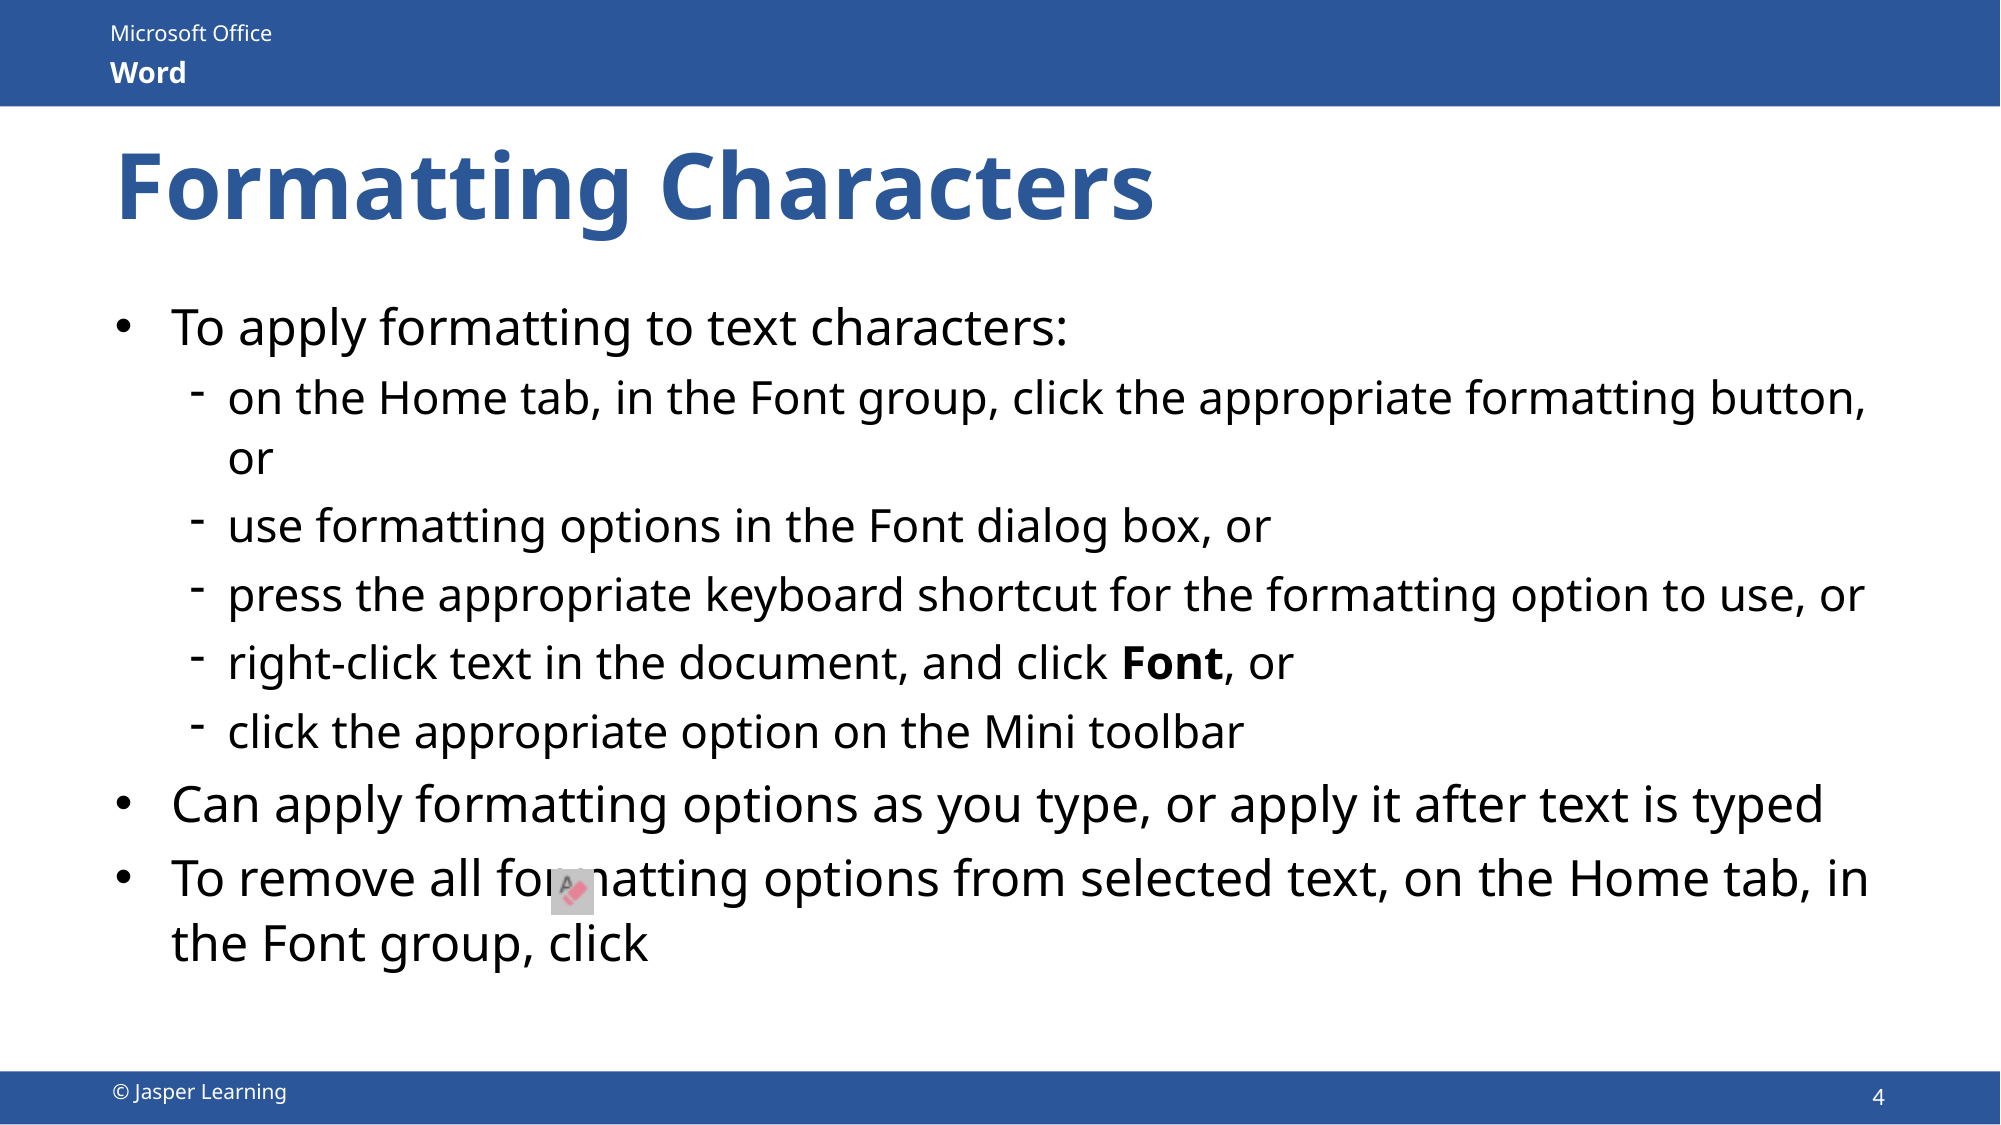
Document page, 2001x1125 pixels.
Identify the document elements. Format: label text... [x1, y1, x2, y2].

footer © Jasper Learning [97, 1072, 773, 1114]
list To apply formatting to text characters: on the Home tab, in the Font group, click the appropriate formatting button, or use formatting options in the Font dialog box, or press the appropriate keyboard shortcut for the formatting option to use, or right-click text in the document, and click Font, or click the appropriate option on the Mini toolbar Can apply formatting options as you type, or apply it after text is typed To remove all formatting options from selected text, on the Home tab, in the Font group, click [99, 283, 1900, 1026]
title Formatting Characters [99, 118, 1866, 248]
picture [550, 869, 594, 915]
slide_number 4 [1433, 1065, 1900, 1125]
